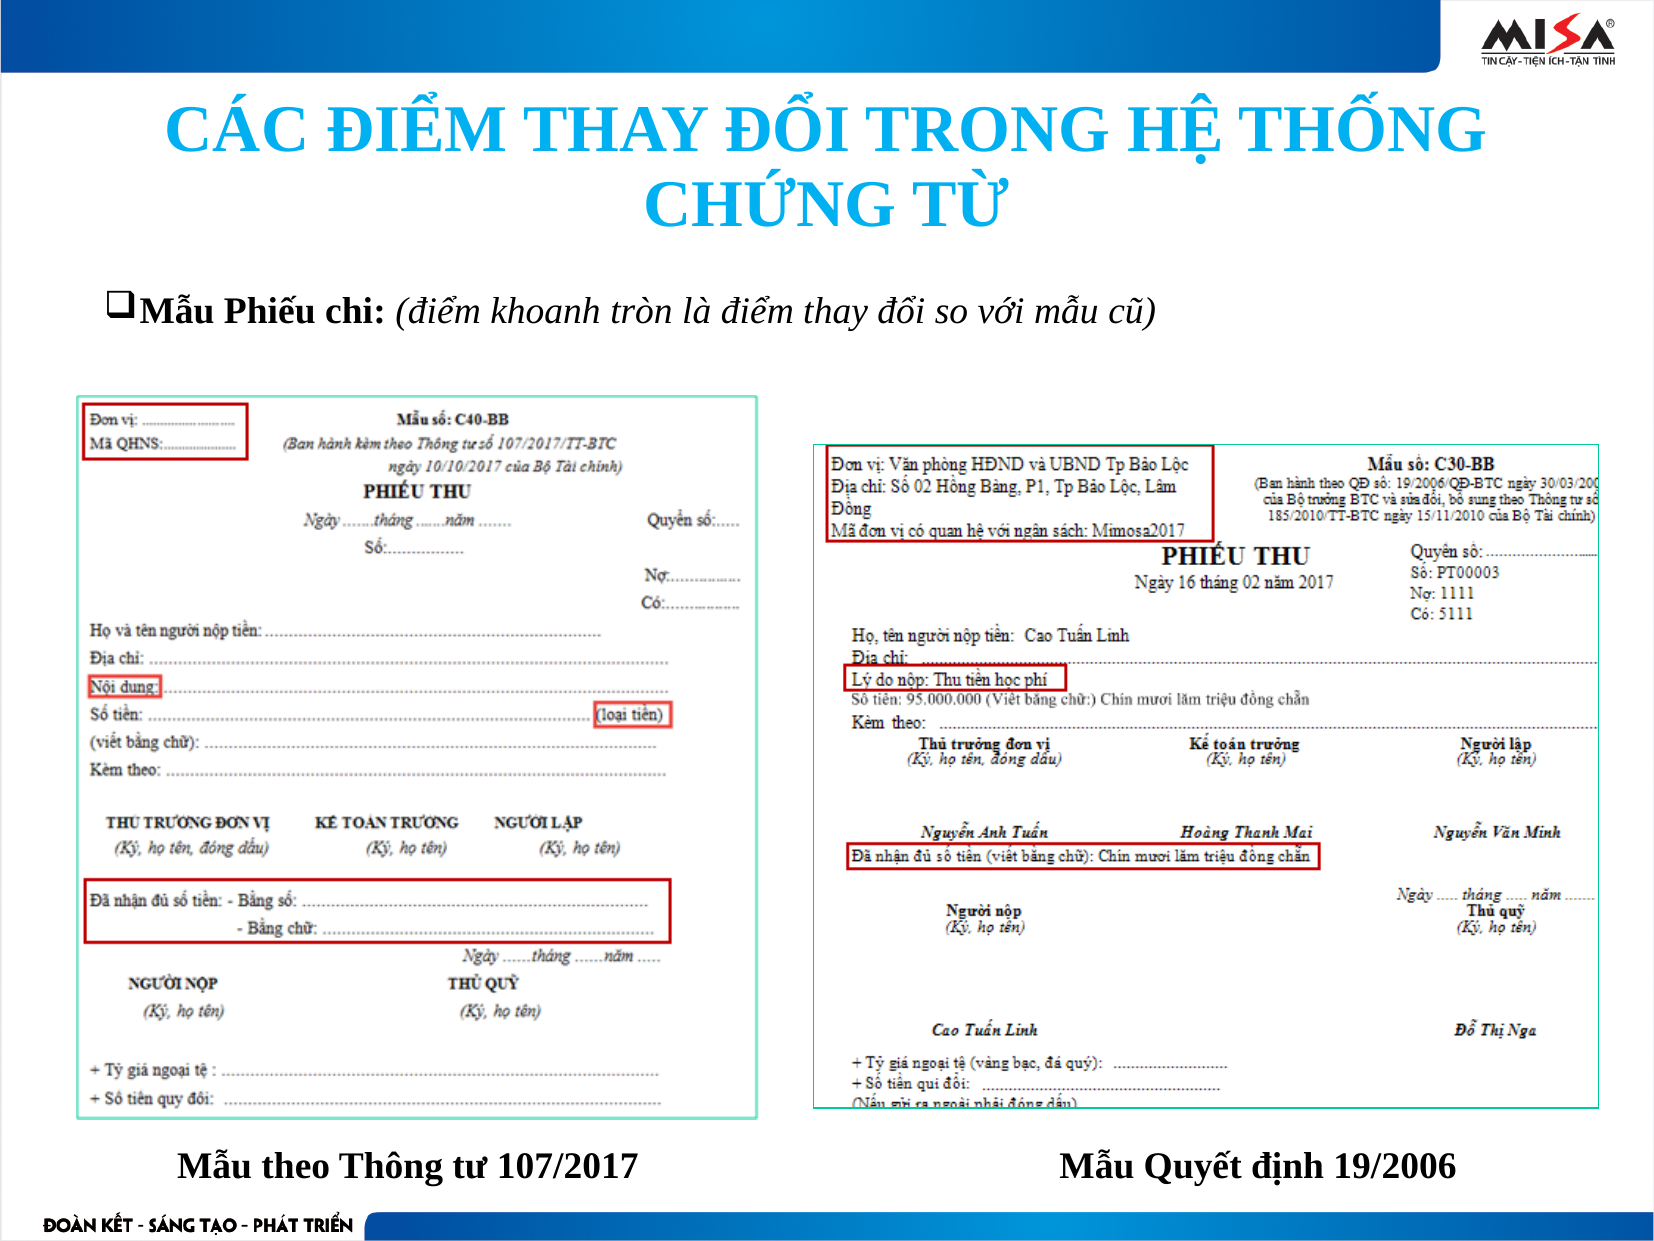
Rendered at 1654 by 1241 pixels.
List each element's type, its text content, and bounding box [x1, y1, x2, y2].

title CÁC ĐIỂM THAY ĐỔI TRONG HỆ THỐNG CHỨNG TỪ [39, 62, 1615, 271]
text_box Mẫu Phiếu chi: (điểm khoanh tròn là điểm thay đổi so với mẫu cũ) [89, 282, 1540, 340]
text_box Mẫu theo Thông tư 107/2017 [114, 1137, 702, 1195]
text_box Mẫu Quyết định 19/2006 [964, 1137, 1552, 1195]
picture [0, 0, 1654, 1241]
